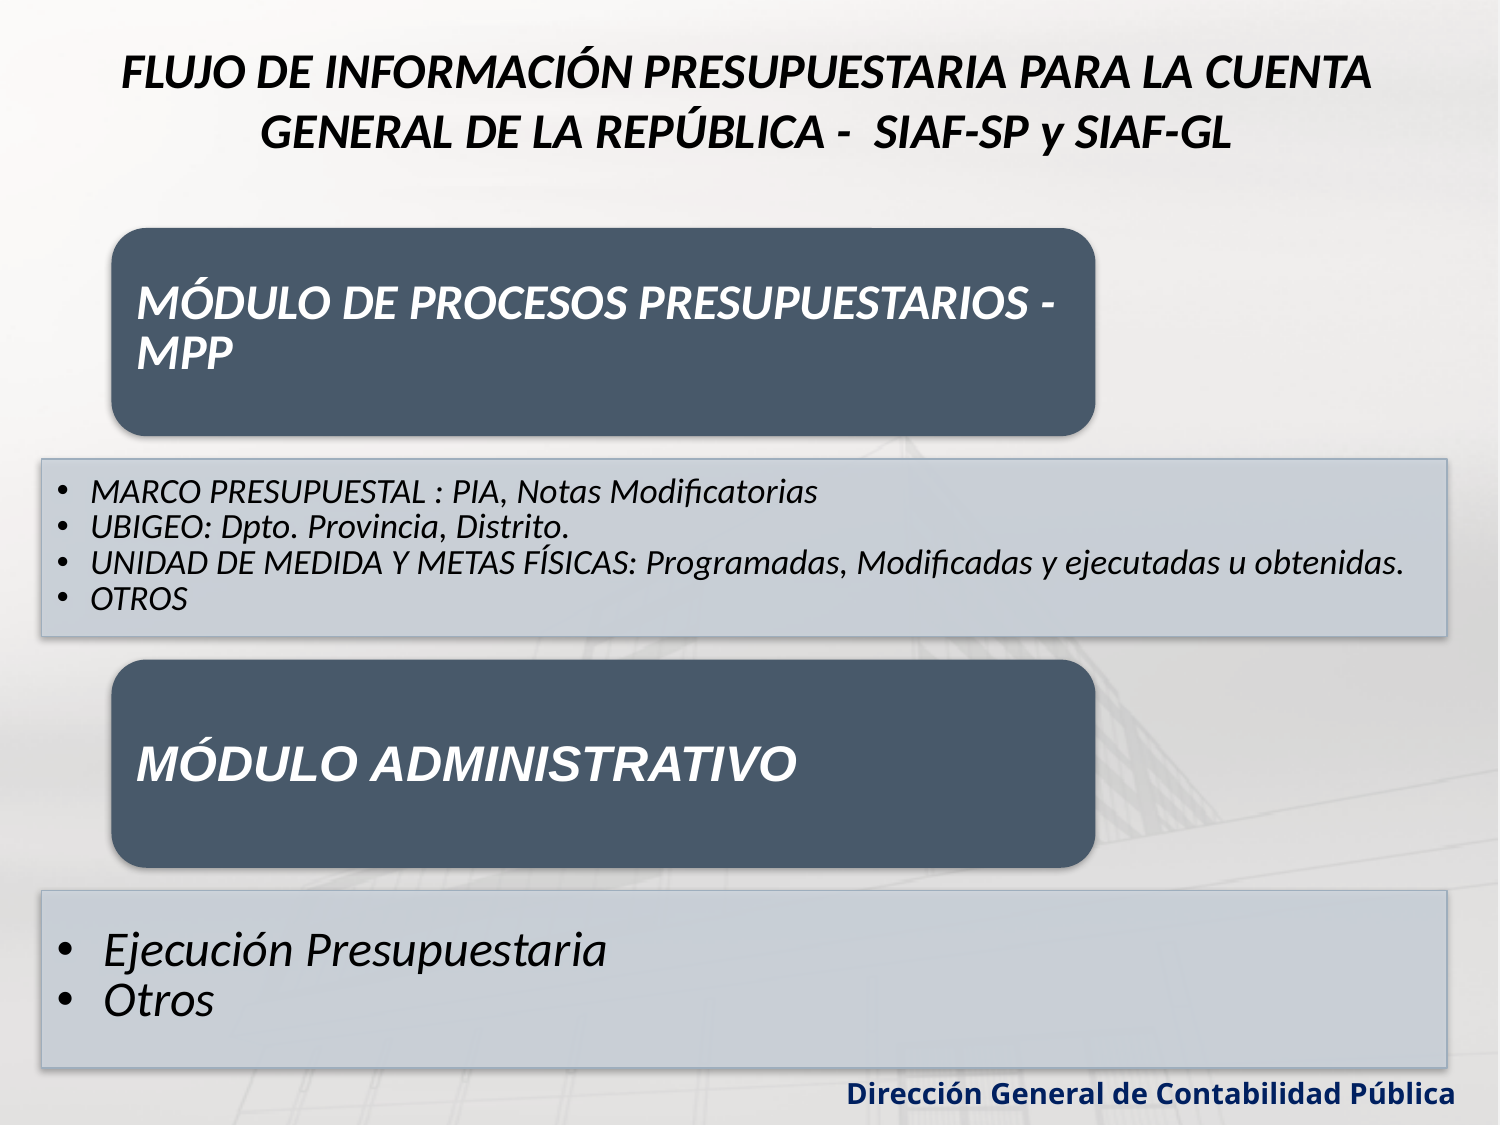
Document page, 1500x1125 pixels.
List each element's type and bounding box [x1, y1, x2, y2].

text_box [41, 204, 1448, 1069]
picture [0, 0, 1498, 1125]
